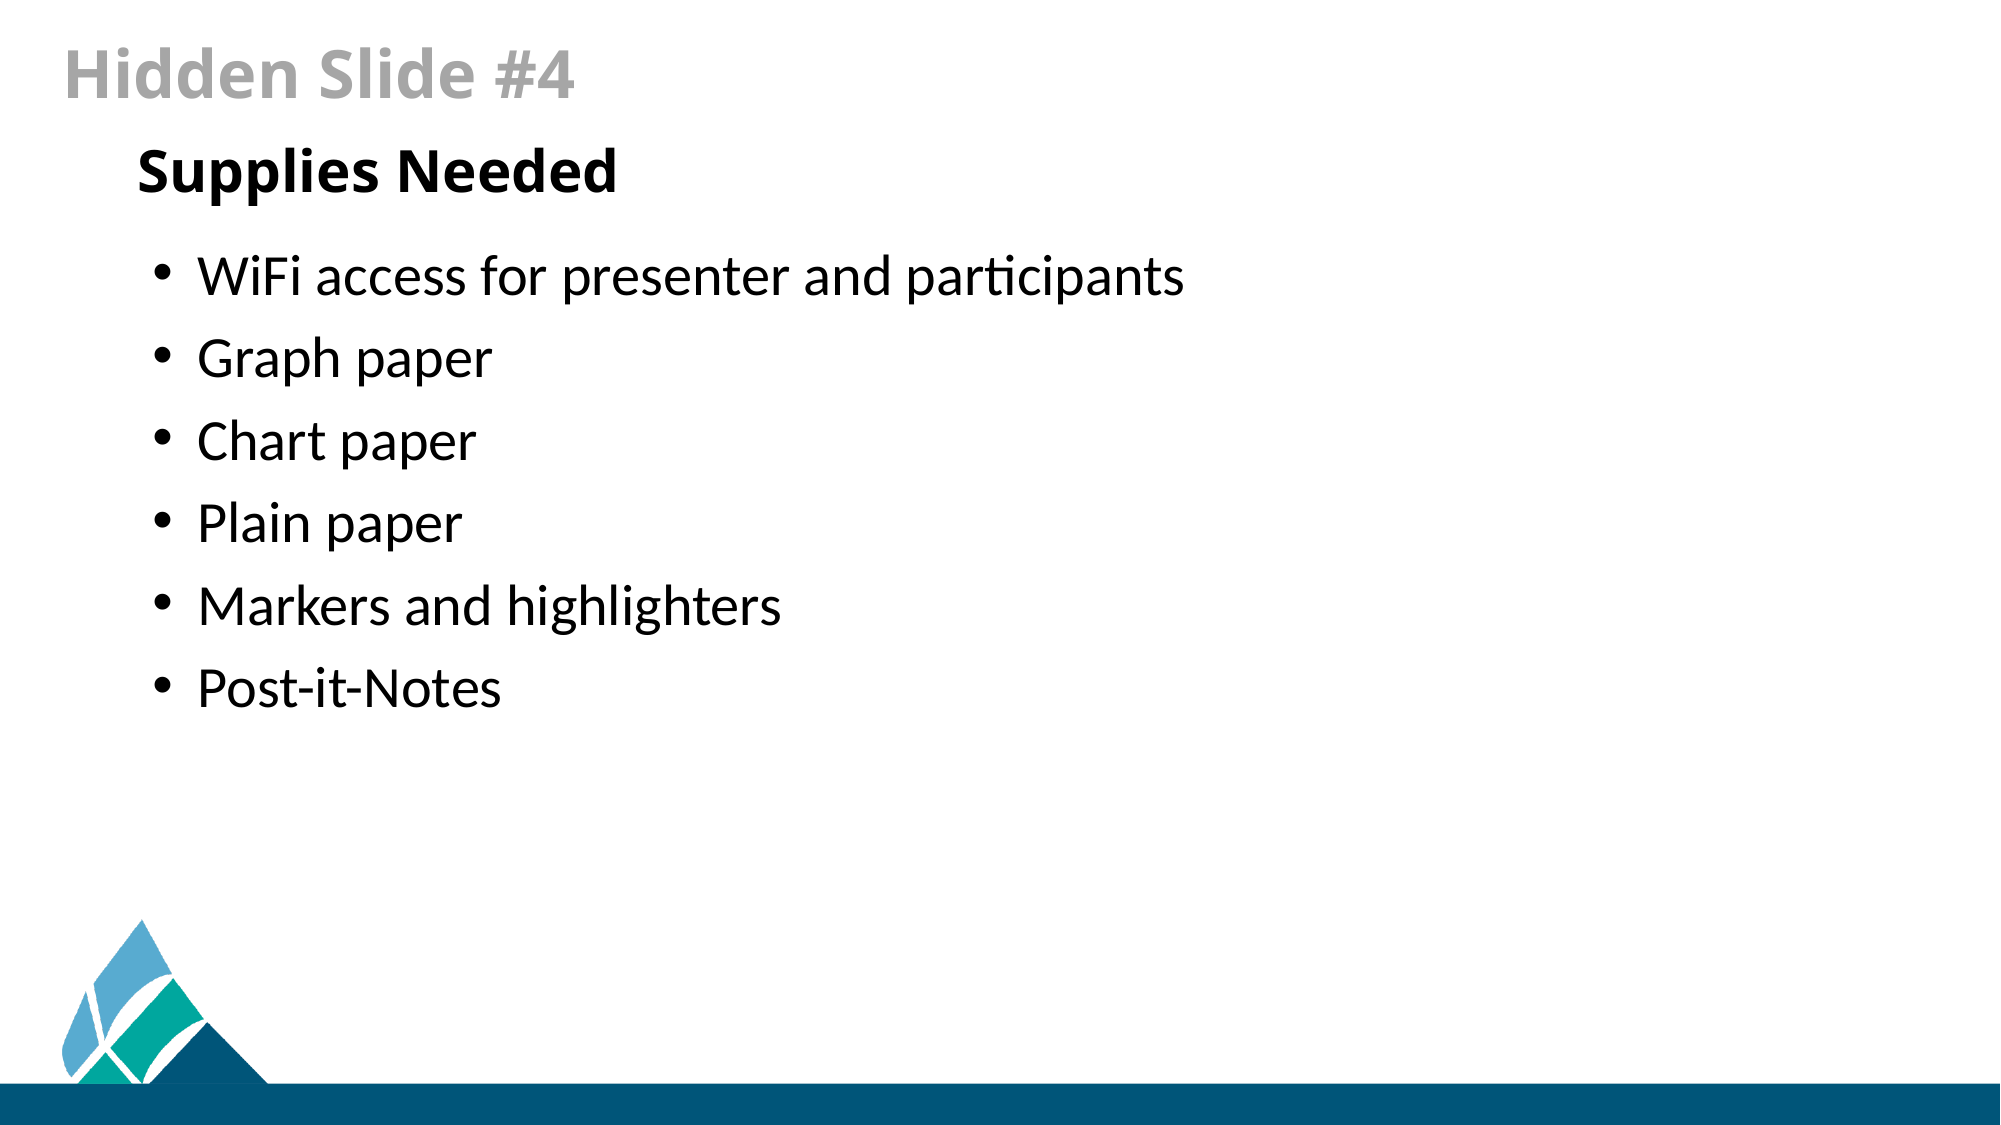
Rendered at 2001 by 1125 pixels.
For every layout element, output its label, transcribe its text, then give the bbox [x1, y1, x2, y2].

title Hidden Slide #4 [62, 41, 1897, 104]
list WiFi access for presenter and participants Graph paper Chart paper Plain paper Markers and highlighters Post-it-Notes [137, 236, 1897, 934]
list Supplies Needed [137, 142, 1897, 205]
picture [62, 919, 268, 1083]
